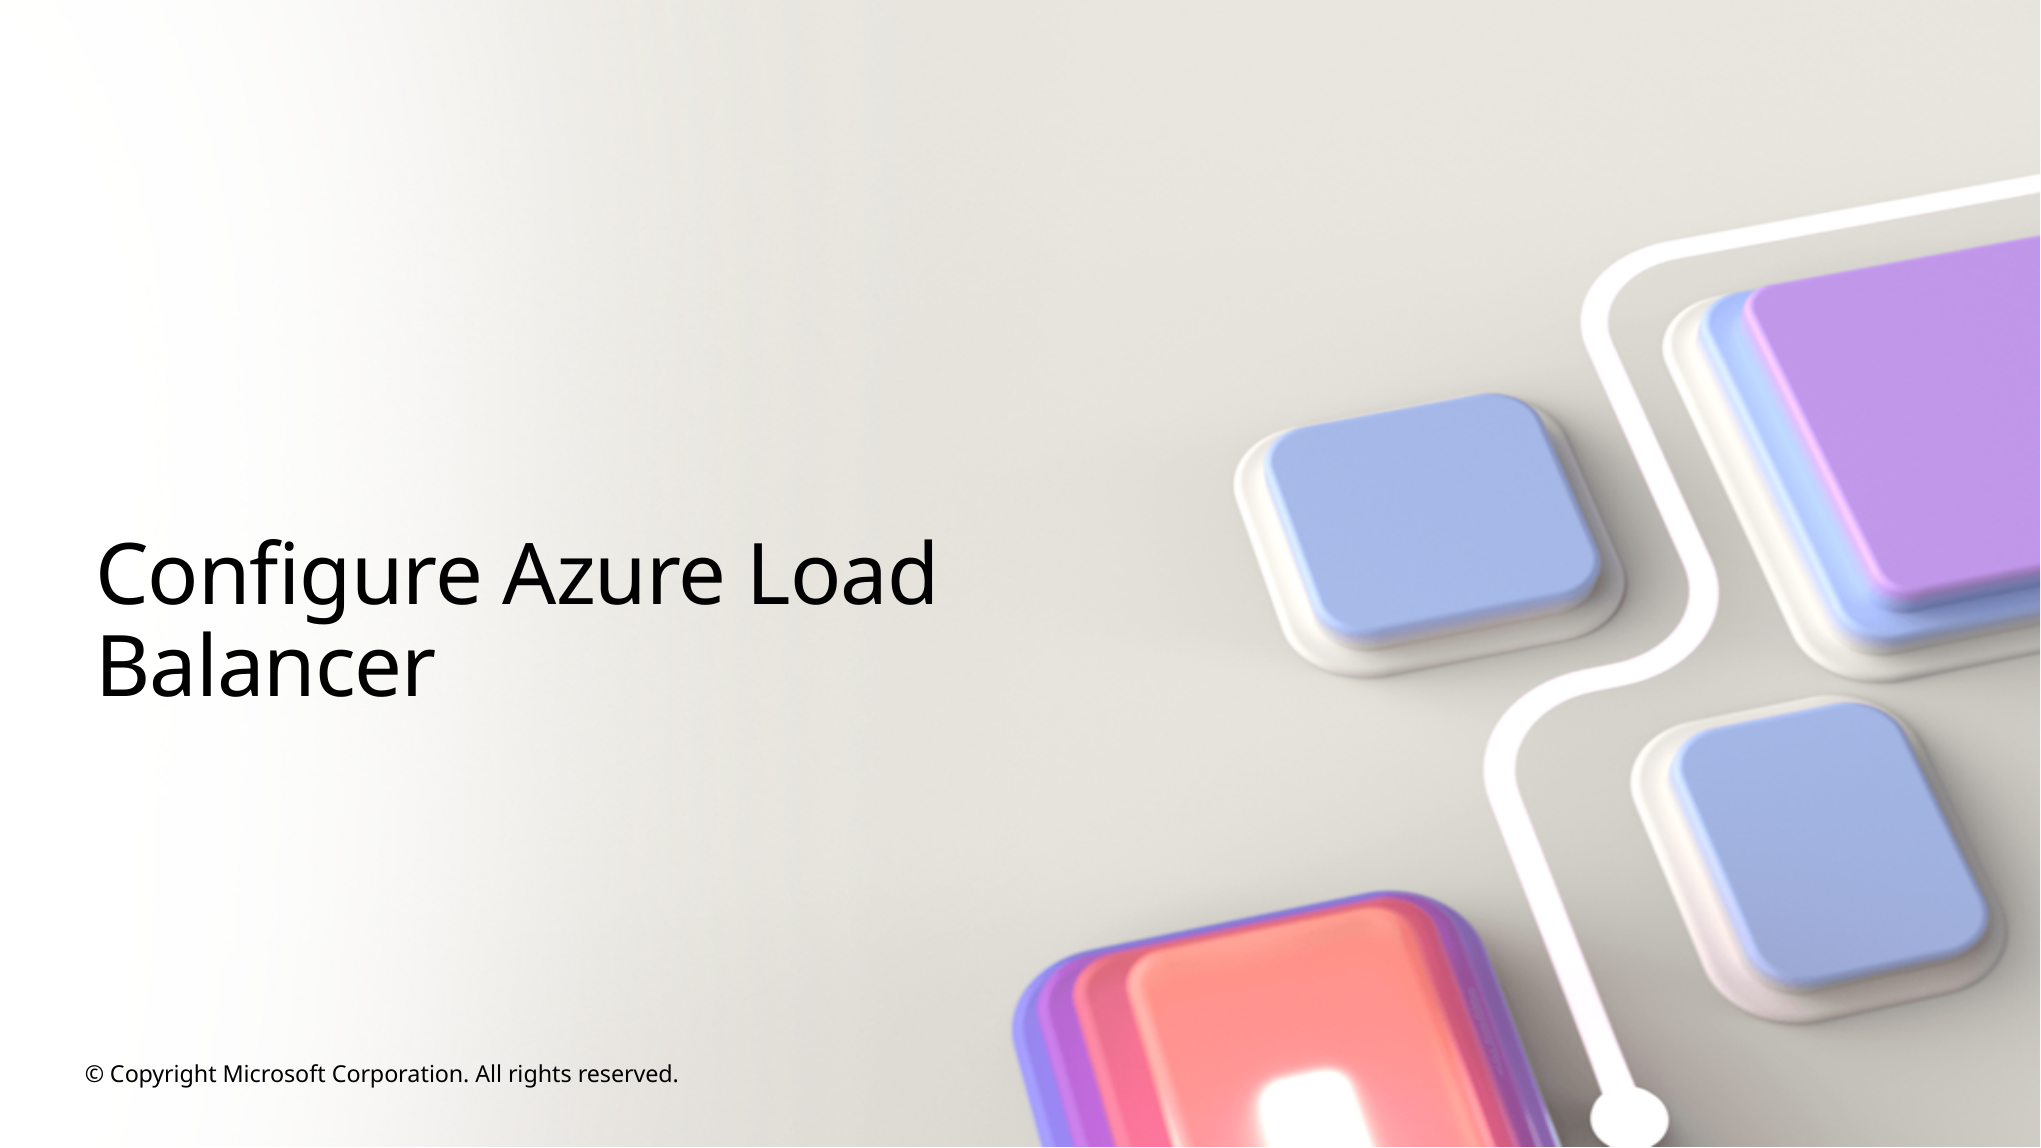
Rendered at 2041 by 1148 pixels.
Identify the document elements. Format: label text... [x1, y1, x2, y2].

title Configure Azure Load Balancer [95, 576, 1158, 670]
picture [0, 0, 2041, 1147]
